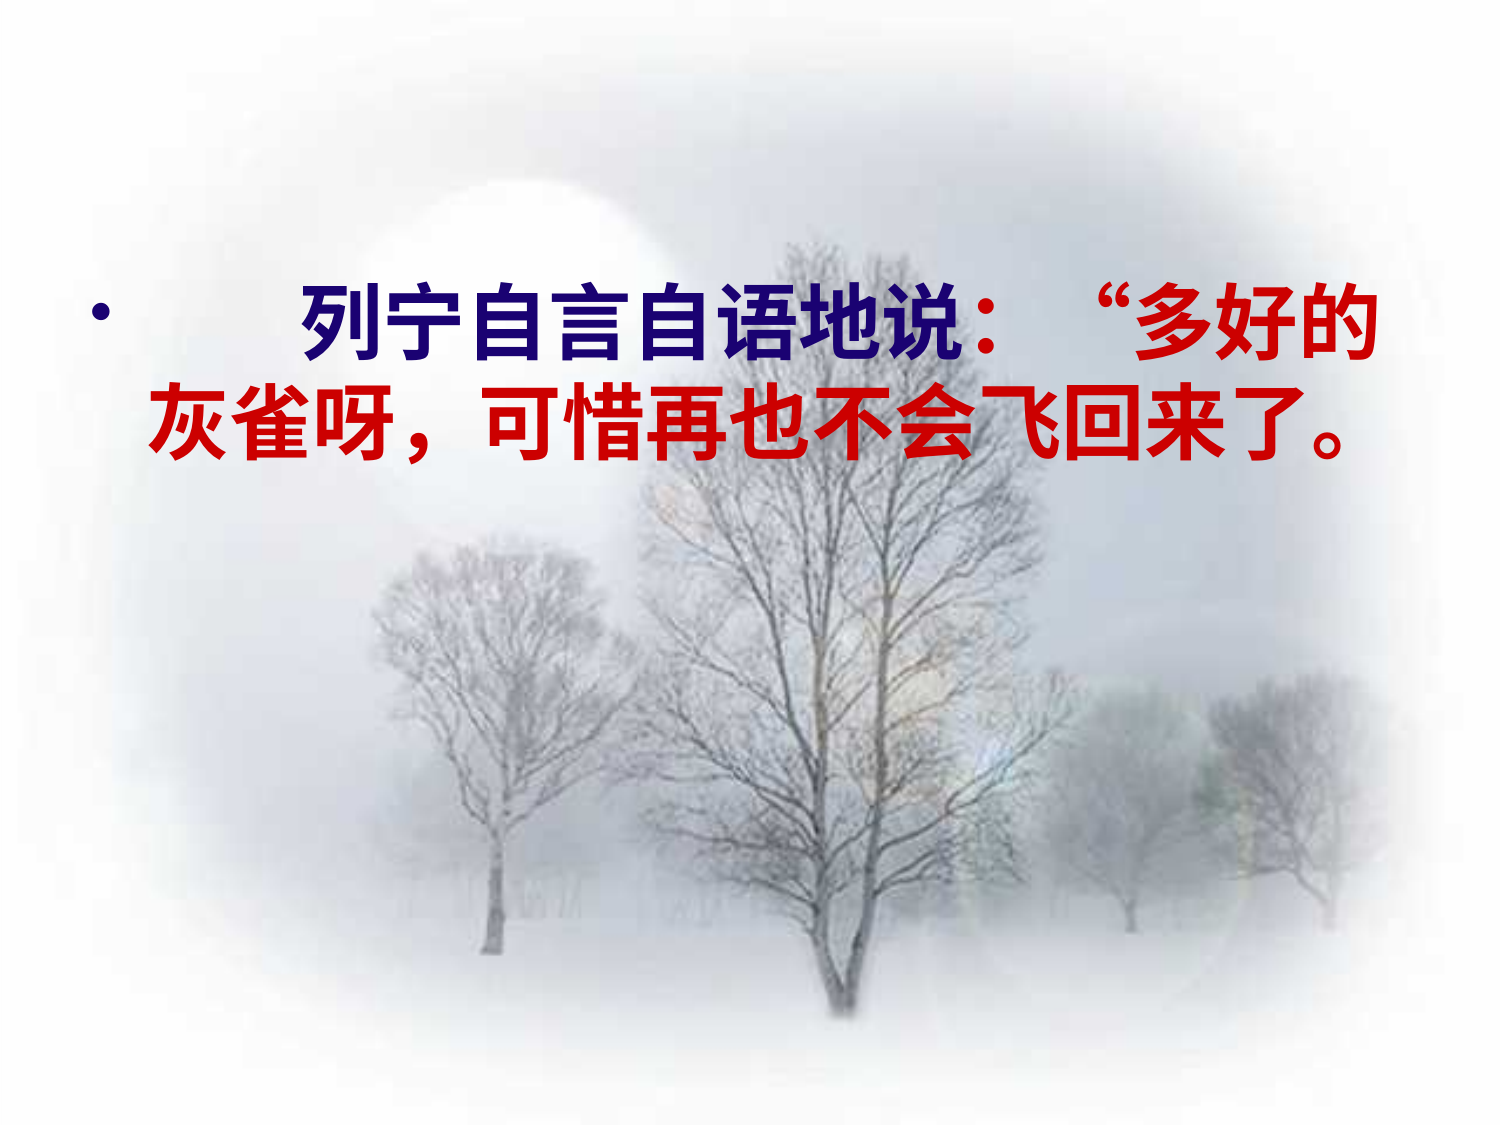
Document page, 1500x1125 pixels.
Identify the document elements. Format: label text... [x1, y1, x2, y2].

list 列宁自言自语地说：“多好的灰雀呀，可惜再也不会飞回来了。 [74, 262, 1426, 1006]
picture [0, 0, 1500, 1125]
